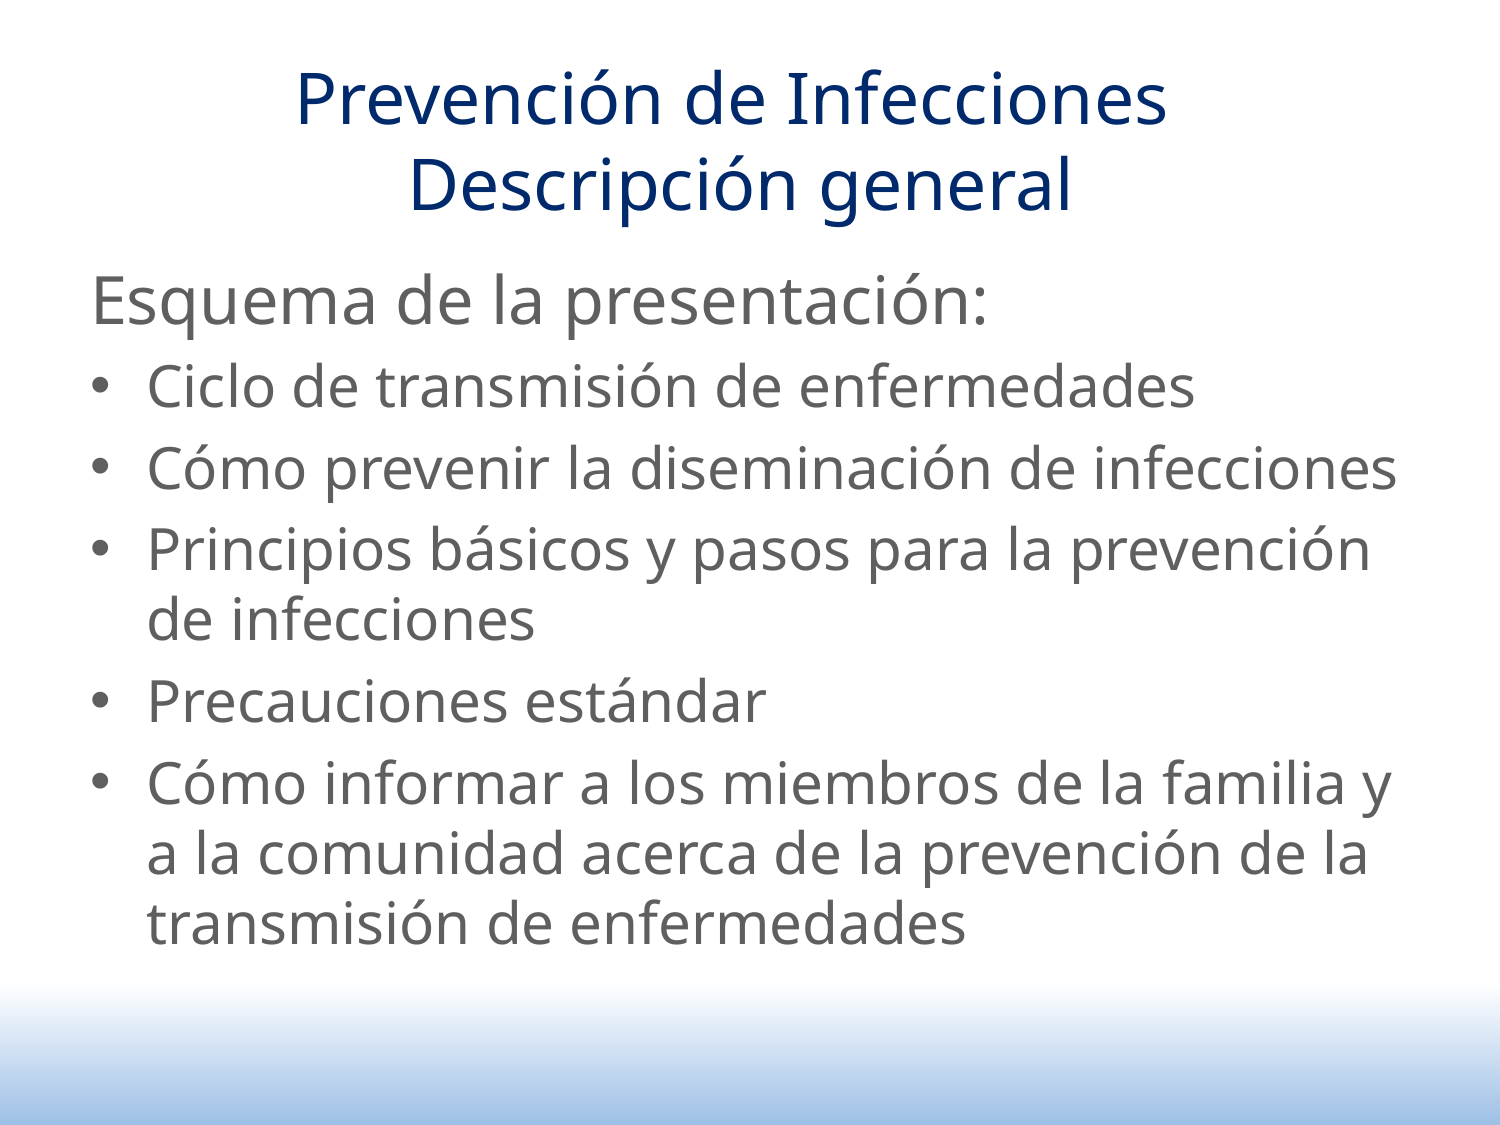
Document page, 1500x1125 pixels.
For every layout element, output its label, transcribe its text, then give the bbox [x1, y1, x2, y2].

list Esquema de la presentación: Ciclo de transmisión de enfermedades Cómo prevenir la diseminación de infecciones Principios básicos y pasos para la prevención de infecciones Precauciones estándar Cómo informar a los miembros de la familia y a la comunidad acerca de la prevención de la transmisión de enfermedades [75, 249, 1425, 1005]
title Prevención de Infecciones Descripción general [75, 45, 1425, 233]
